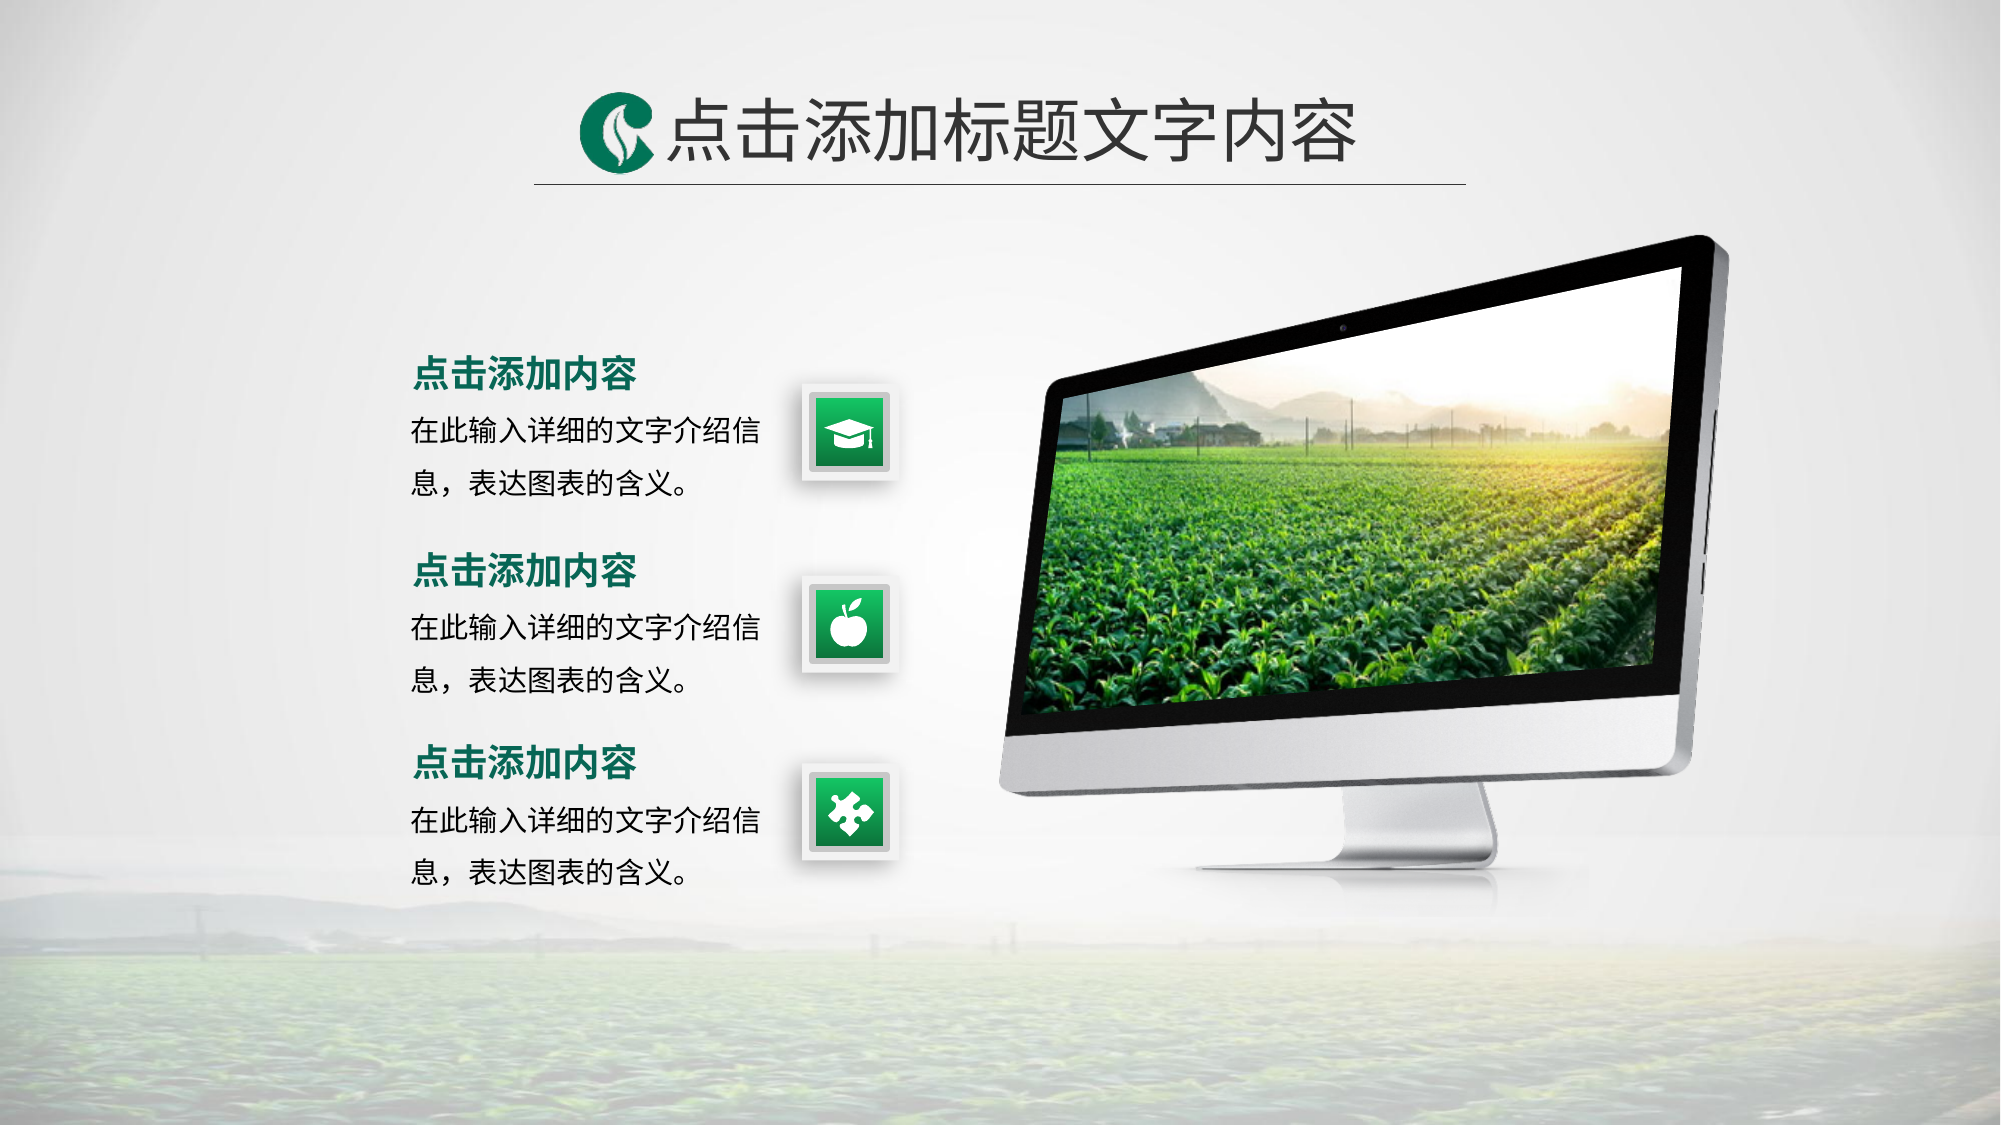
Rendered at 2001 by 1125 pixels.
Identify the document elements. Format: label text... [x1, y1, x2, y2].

text_box 点击添加标题文字内容 [641, 80, 1382, 179]
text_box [801, 763, 900, 861]
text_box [801, 383, 900, 481]
text_box 点击添加内容 [397, 539, 653, 584]
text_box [914, 222, 1852, 917]
text_box 在此输入详细的文字介绍信息，表达图表的含义。 [395, 584, 788, 705]
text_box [801, 575, 900, 673]
text_box 在此输入详细的文字介绍信息，表达图表的含义。 [395, 387, 788, 508]
picture [0, 0, 2001, 1125]
text_box 在此输入详细的文字介绍信息，表达图表的含义。 [395, 777, 788, 897]
text_box 点击添加内容 [397, 342, 653, 387]
text_box 点击添加内容 [397, 731, 653, 777]
